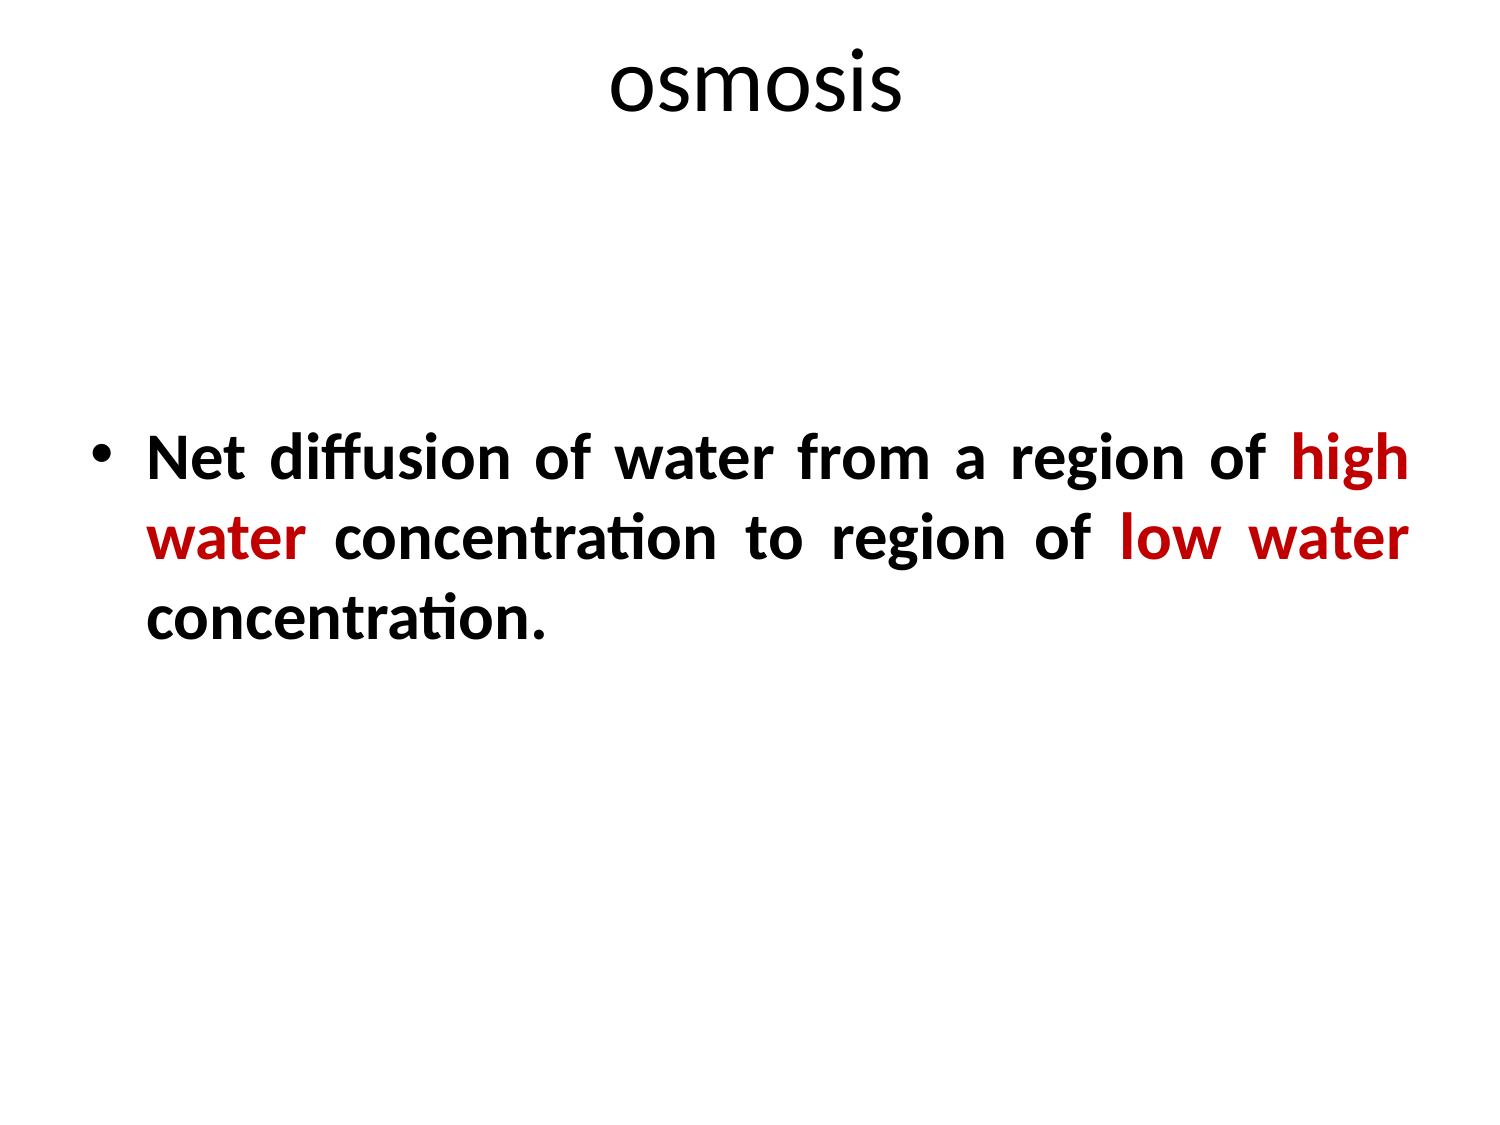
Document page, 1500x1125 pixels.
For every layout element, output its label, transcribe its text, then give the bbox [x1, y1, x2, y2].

title osmosis [37, 12, 1475, 137]
list Net diffusion of water from a region of high water concentration to region of low water concentration. [75, 405, 1425, 809]
